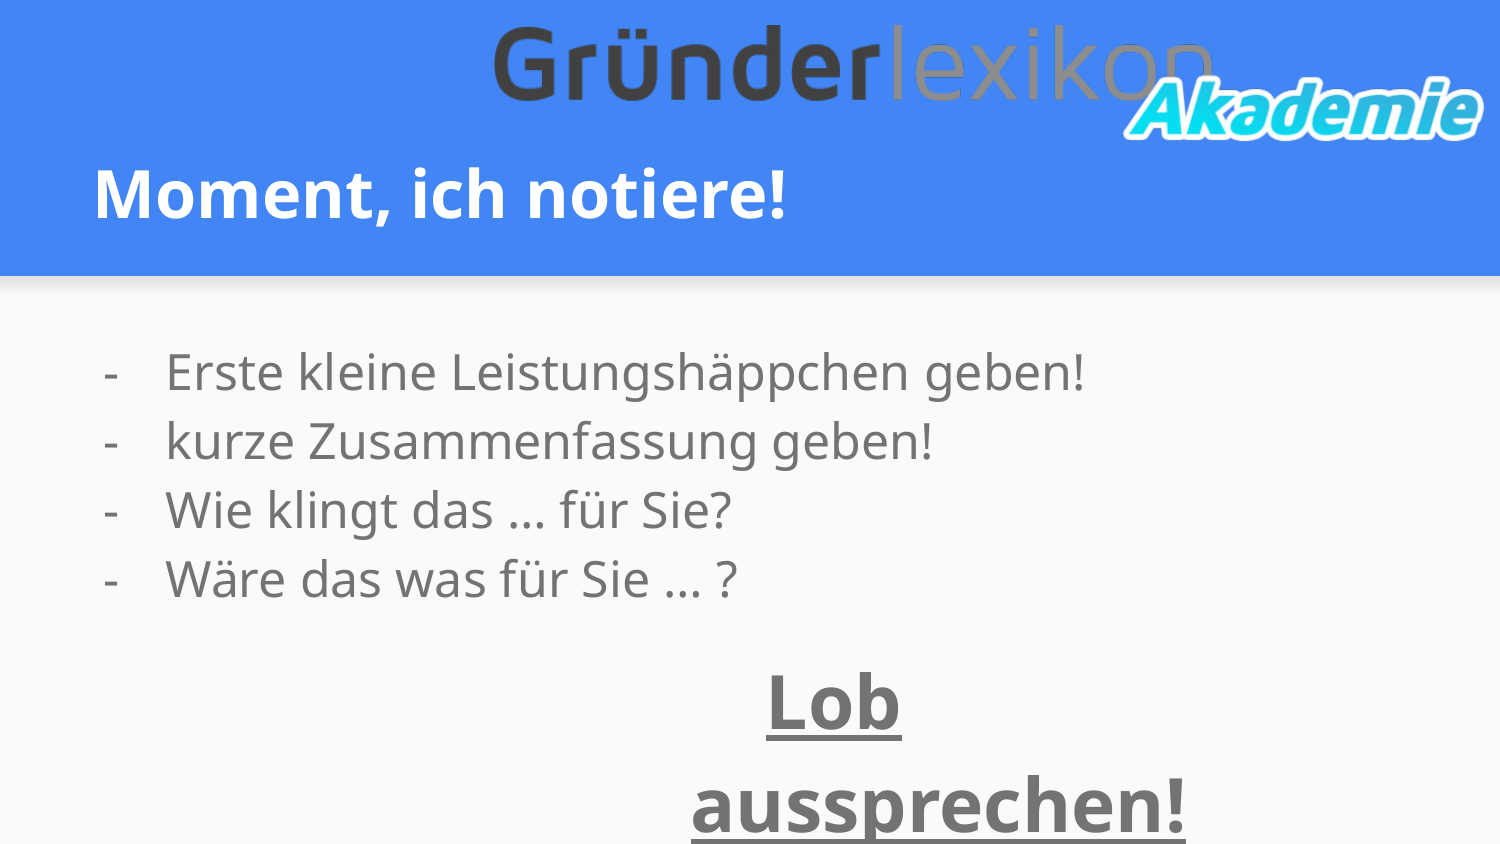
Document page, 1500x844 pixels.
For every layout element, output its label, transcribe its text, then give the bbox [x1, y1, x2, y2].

title Moment, ich notiere! [77, 121, 1427, 248]
list Erste kleine Leistungshäppchen geben! kurze Zusammenfassung geben! Wie klingt das … für Sie? Wäre das was für Sie … ? Lob aussprechen! [75, 316, 1425, 762]
picture [493, 25, 1484, 143]
